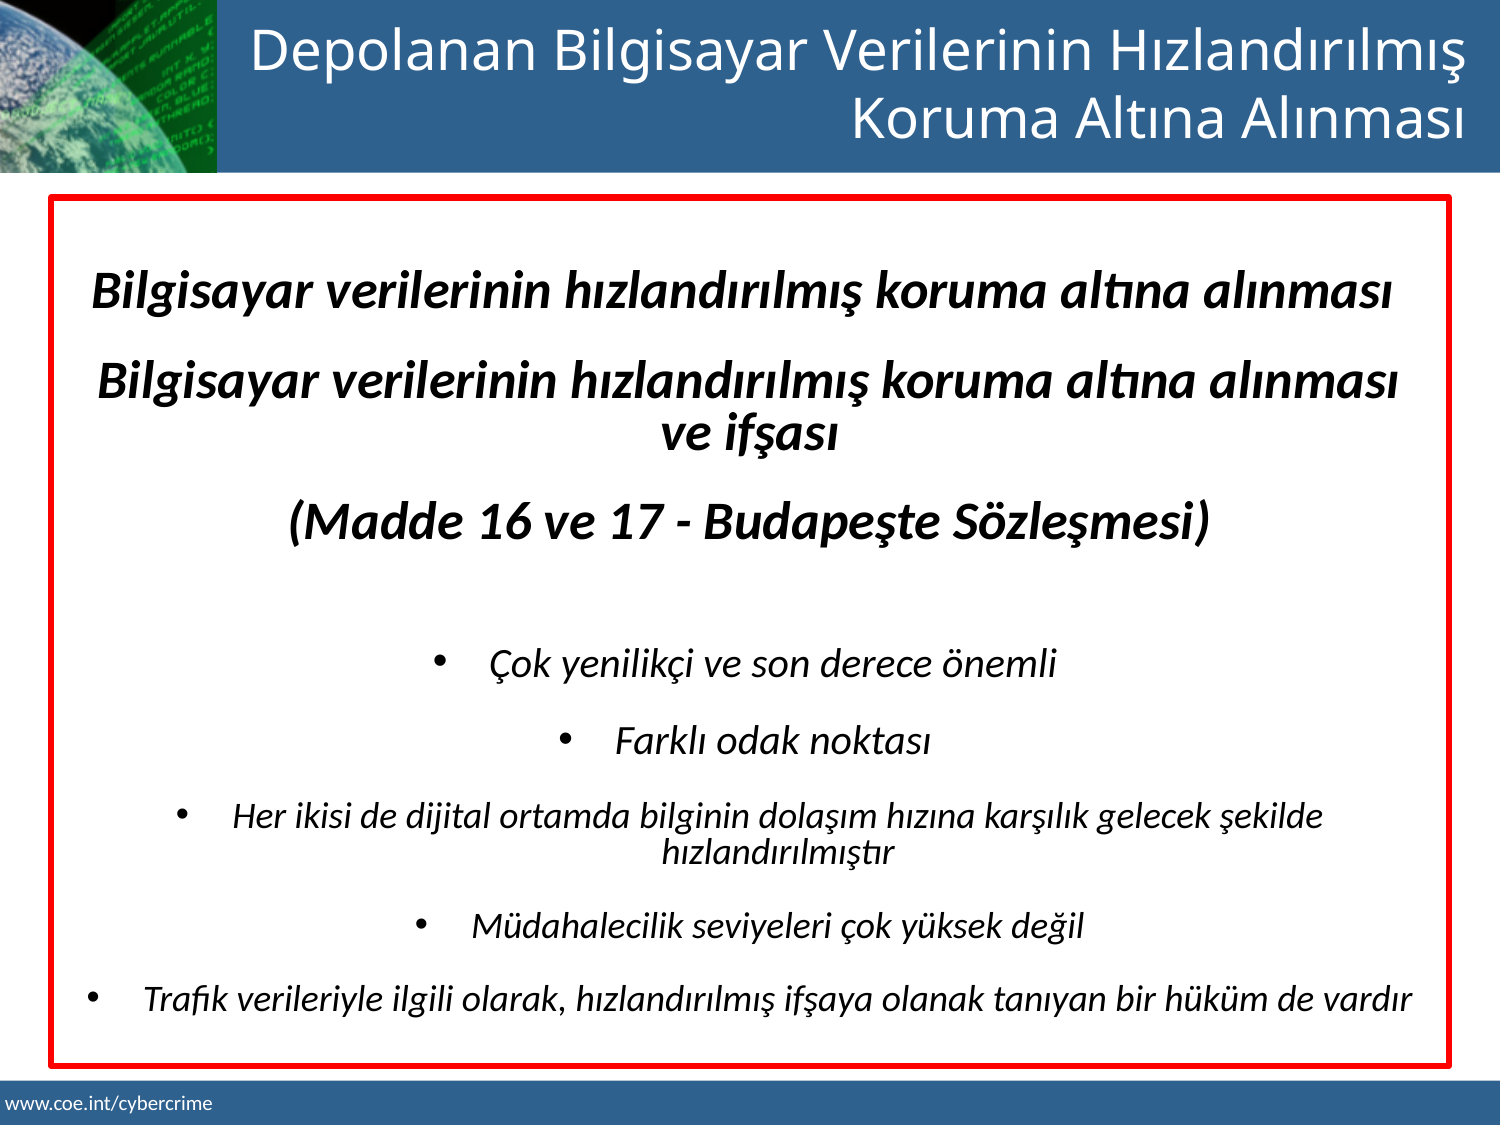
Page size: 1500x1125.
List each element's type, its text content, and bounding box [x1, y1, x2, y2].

text_box Bilgisayar verilerinin hızlandırılmış koruma altına alınması Bilgisayar verilerinin hızlandırılmış koruma altına alınması ve ifşası (Madde 16 ve 17 - Budapeşte Sözleşmesi) Çok yenilikçi ve son derece önemli Farklı odak noktası Her ikisi de dijital ortamda bilginin dolaşım hızına karşılık gelecek şekilde hızlandırılmıştır Müdahalecilik seviyeleri çok yüksek değil Trafik verileriyle ilgili olarak, hızlandırılmış ifşaya olanak tanıyan bir hüküm de vardır [51, 197, 1449, 1066]
text_box Depolanan Bilgisayar Verilerinin Hızlandırılmış Koruma Altına Alınması [230, 7, 1483, 157]
picture [0, 0, 217, 173]
